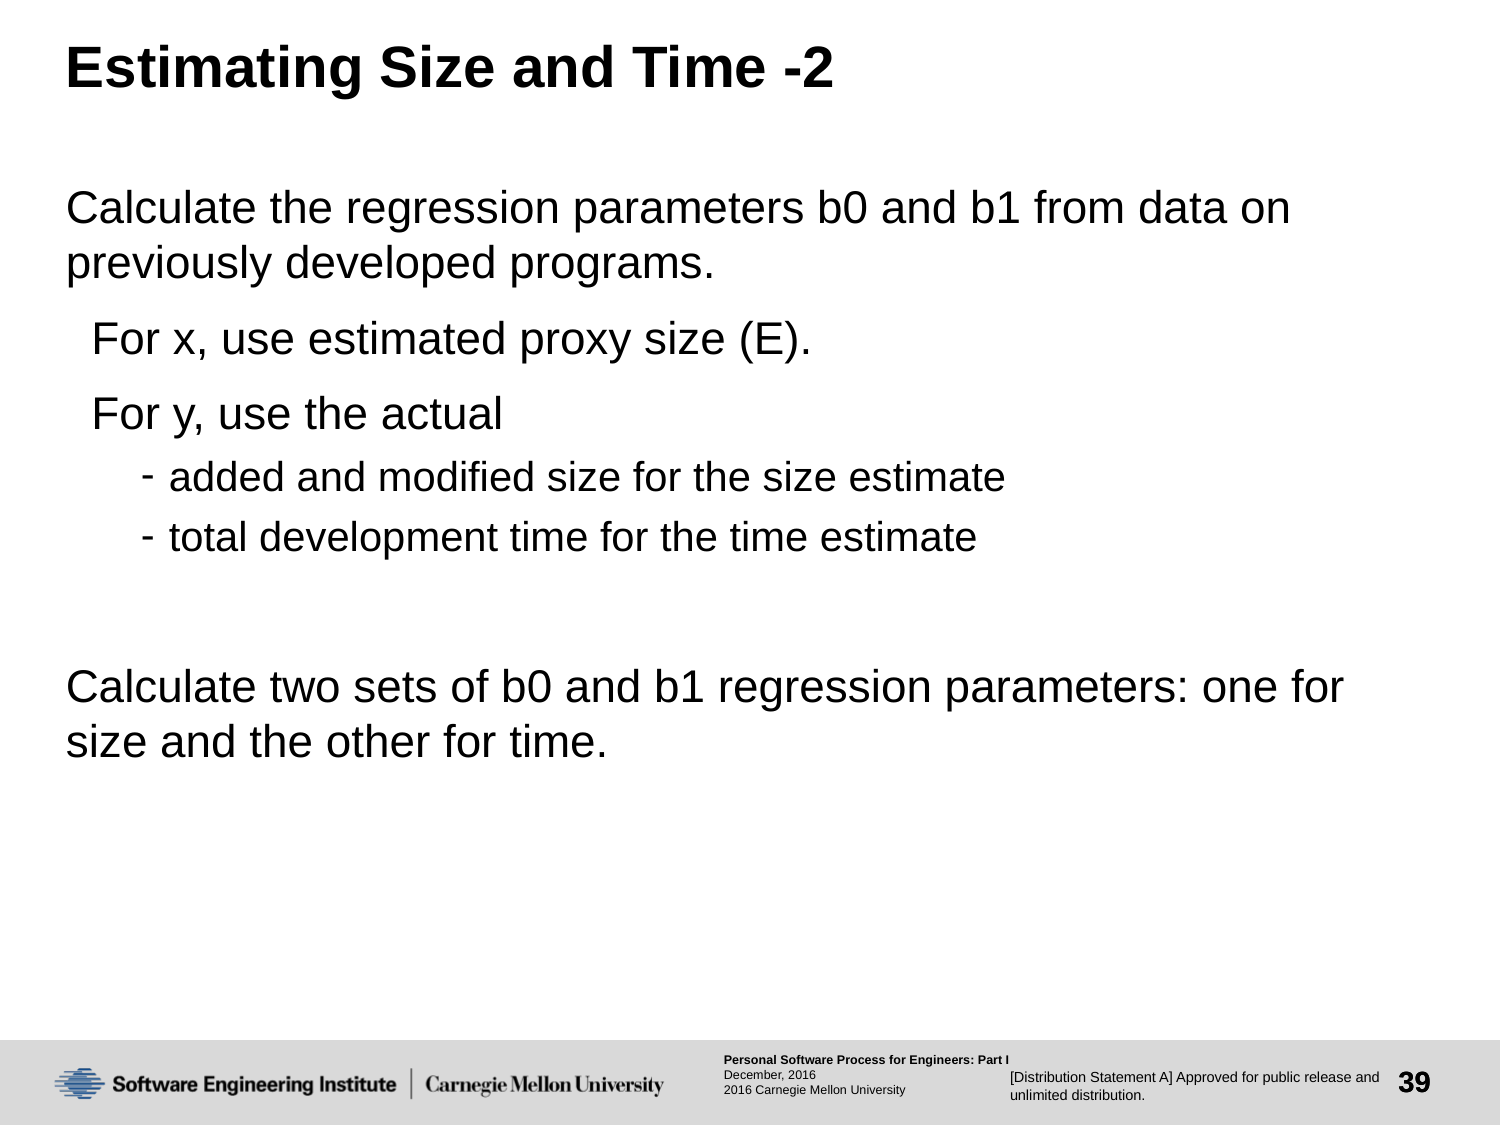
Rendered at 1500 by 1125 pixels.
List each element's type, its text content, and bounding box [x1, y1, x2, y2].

list Calculate the regression parameters b0 and b1 from data on previously developed programs. For x, use estimated proxy size (E). For y, use the actual added and modified size for the size estimate total development time for the time estimate Calculate two sets of b0 and b1 regression parameters: one for size and the other for time. [65, 177, 1431, 1000]
title Estimating Size and Time -2 [65, 37, 1313, 148]
picture [46, 1061, 673, 1104]
